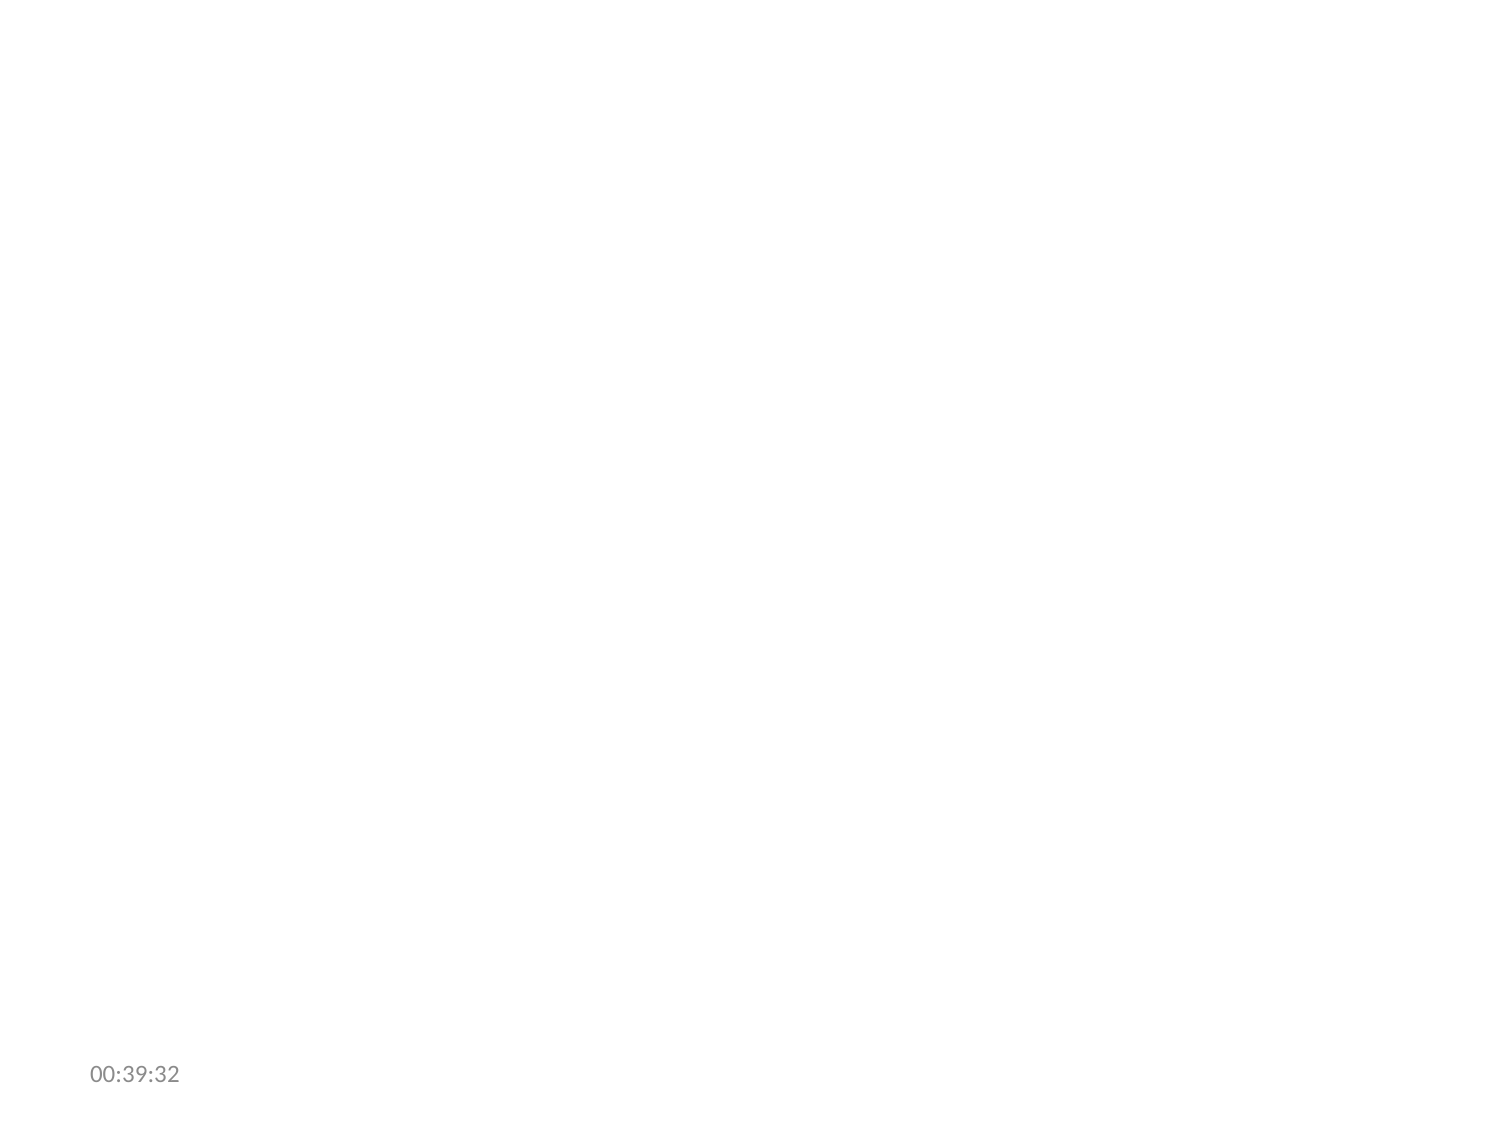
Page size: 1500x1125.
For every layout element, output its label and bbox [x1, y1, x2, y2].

slide_number [75, 1042, 425, 1103]
